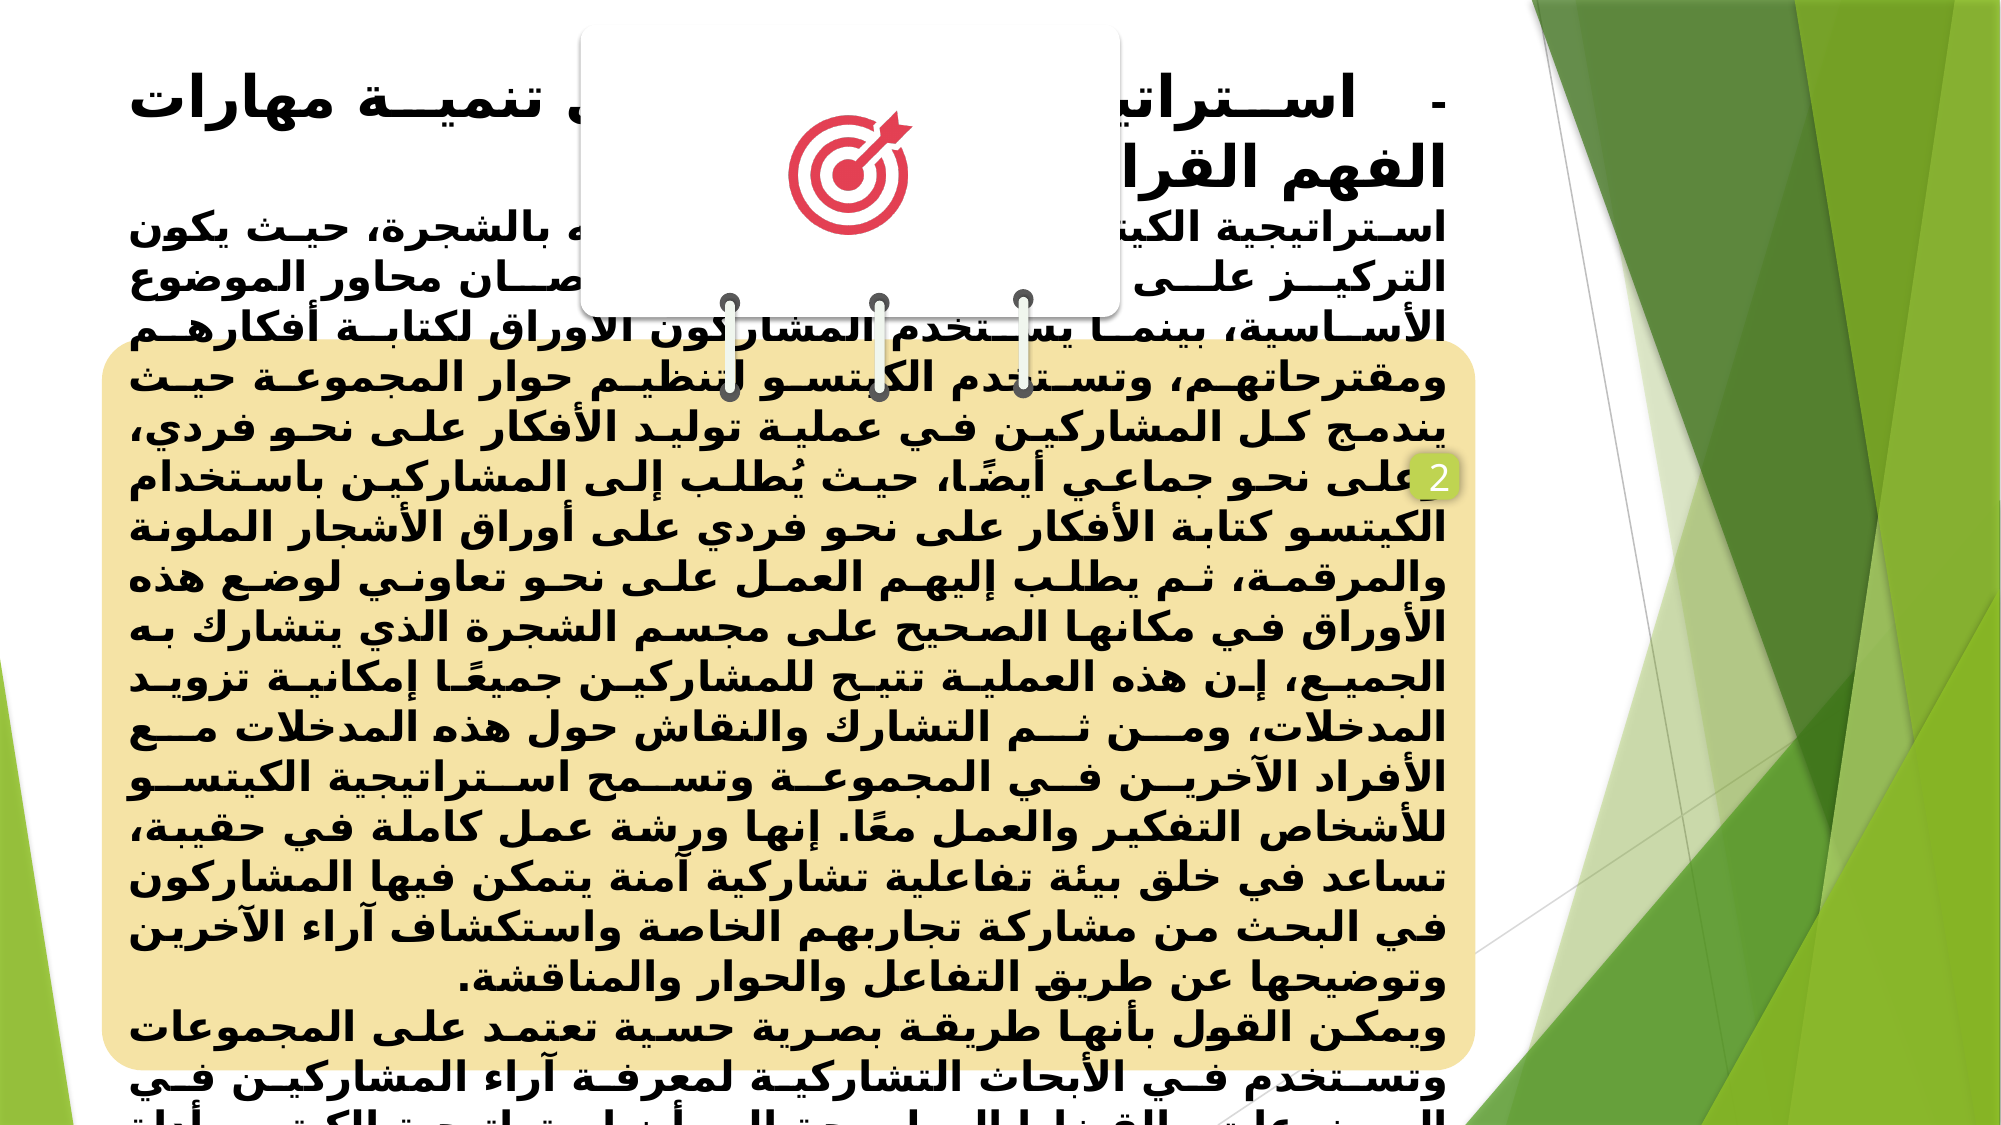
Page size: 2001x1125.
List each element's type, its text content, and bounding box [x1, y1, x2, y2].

text_box - استراتيجية الكيتسو في تنمية مهارات الفهم القرائي استراتيجية الكيتسو تستخدم مبدأ التشبيه بالشجرة، حيث يكون التركيز على جذع الشجرة، وتمثل الأغصان محاور الموضوع الأساسية، بينما يستخدم المشاركون الأوراق لكتابة أفكارهم ومقترحاتهم، وتستخدم الكيتسو لتنظيم حوار المجموعة حيث يندمج كل المشاركين في عملية توليد الأفكار على نحو فردي، وعلى نحو جماعي أيضًا، حيث يُطلب إلى المشاركين باستخدام الكيتسو كتابة الأفكار على نحو فردي على أوراق الأشجار الملونة والمرقمة، ثم يطلب إليهم العمل على نحو تعاوني لوضع هذه الأوراق في مكانها الصحيح على مجسم الشجرة الذي يتشارك به الجميع، إن هذه العملية تتيح للمشاركين جميعًا إمكانية تزويد المدخلات، ومن ثم التشارك والنقاش حول هذه المدخلات مع الأفراد الآخرين في المجموعة وتسمح استراتيجية الكيتسو للأشخاص التفكير والعمل معًا. إنها ورشة عمل كاملة في حقيبة، تساعد في خلق بيئة تفاعلية تشاركية آمنة يتمكن فيها المشاركون في البحث من مشاركة تجاربهم الخاصة واستكشاف آراء الآخرين وتوضيحها عن طريق التفاعل والحوار والمناقشة. ويمكن القول بأنها طريقة بصرية حسية تعتمد على المجموعات وتستخدم في الأبحاث التشاركية لمعرفة آراء المشاركين في الموضوعات والقضايا المطروحة إلى أن استراتيجية الكيتسو أداة تفكير إبداعية مثالية؛ لأنها تسمح بالتركيز على الإدماج وعلى الطرق الفاعلة التي تجعل من المتعلمين قادرين على التعبير عن أنفسهم وعن آرائهم بطرق مريحة، وتسمح لهم باختيار الألفاظ المناسبة كما أن الكيتسو استراتيجية تفاعلية ساعدت في دمج المشاركين معًا [101, 339, 1476, 1071]
text_box 2 [1409, 453, 1460, 500]
text_box [580, 24, 1120, 318]
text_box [868, 292, 891, 403]
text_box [719, 292, 741, 403]
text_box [1012, 288, 1034, 399]
picture [774, 97, 926, 249]
